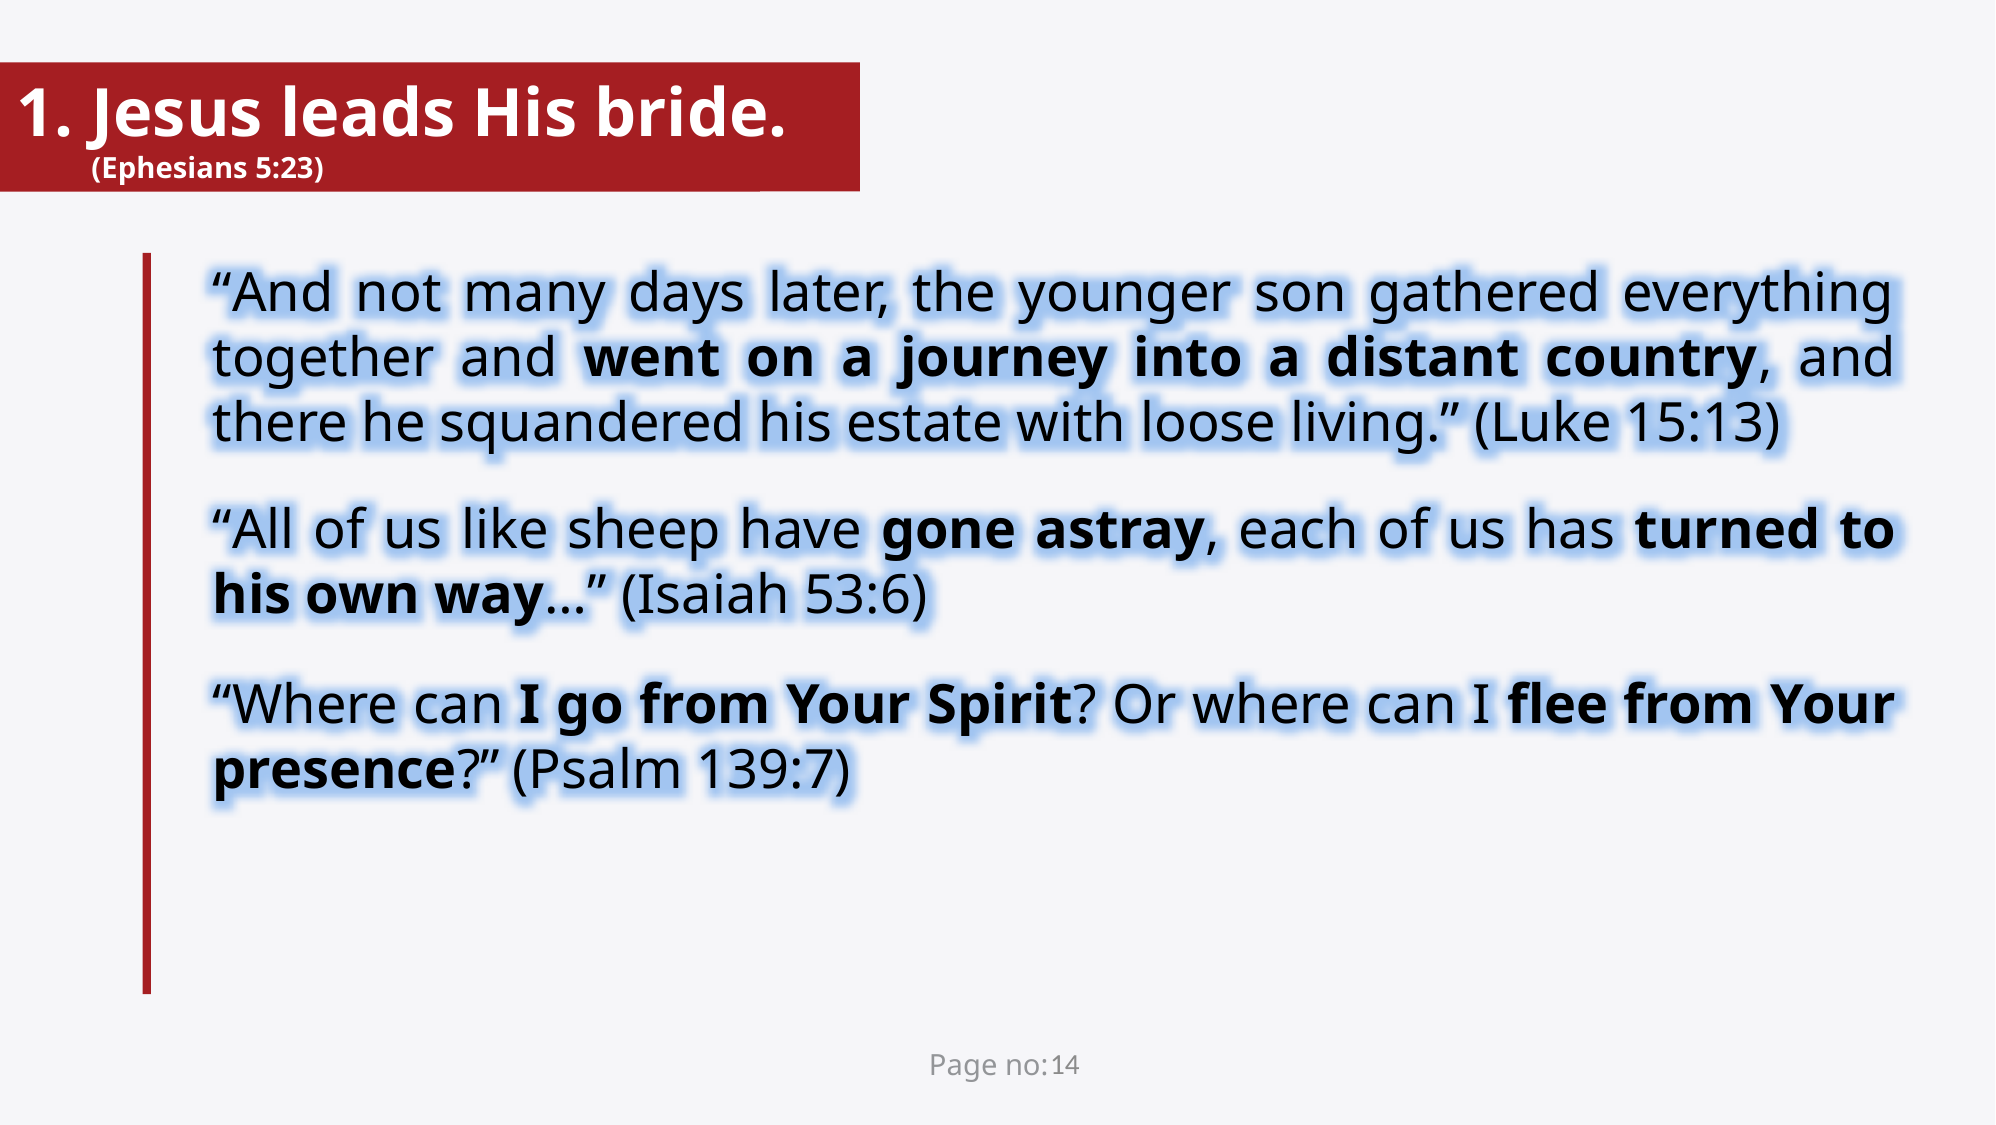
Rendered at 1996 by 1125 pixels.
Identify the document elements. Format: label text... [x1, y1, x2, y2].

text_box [1, 62, 861, 194]
text_box “Where can I go from Your Spirit? Or where can I flee from Your presence?” (Psalm 139:7) [198, 662, 1911, 808]
text_box “All of us like sheep have gone astray, each of us has turned to his own way…” (Isaiah 53:6) [198, 487, 1911, 633]
text_box “And not many days later, the younger son gathered everything together and went on a journey into a distant country, and there he squandered his estate with loose living.” (Luke 15:13) [198, 249, 1911, 460]
